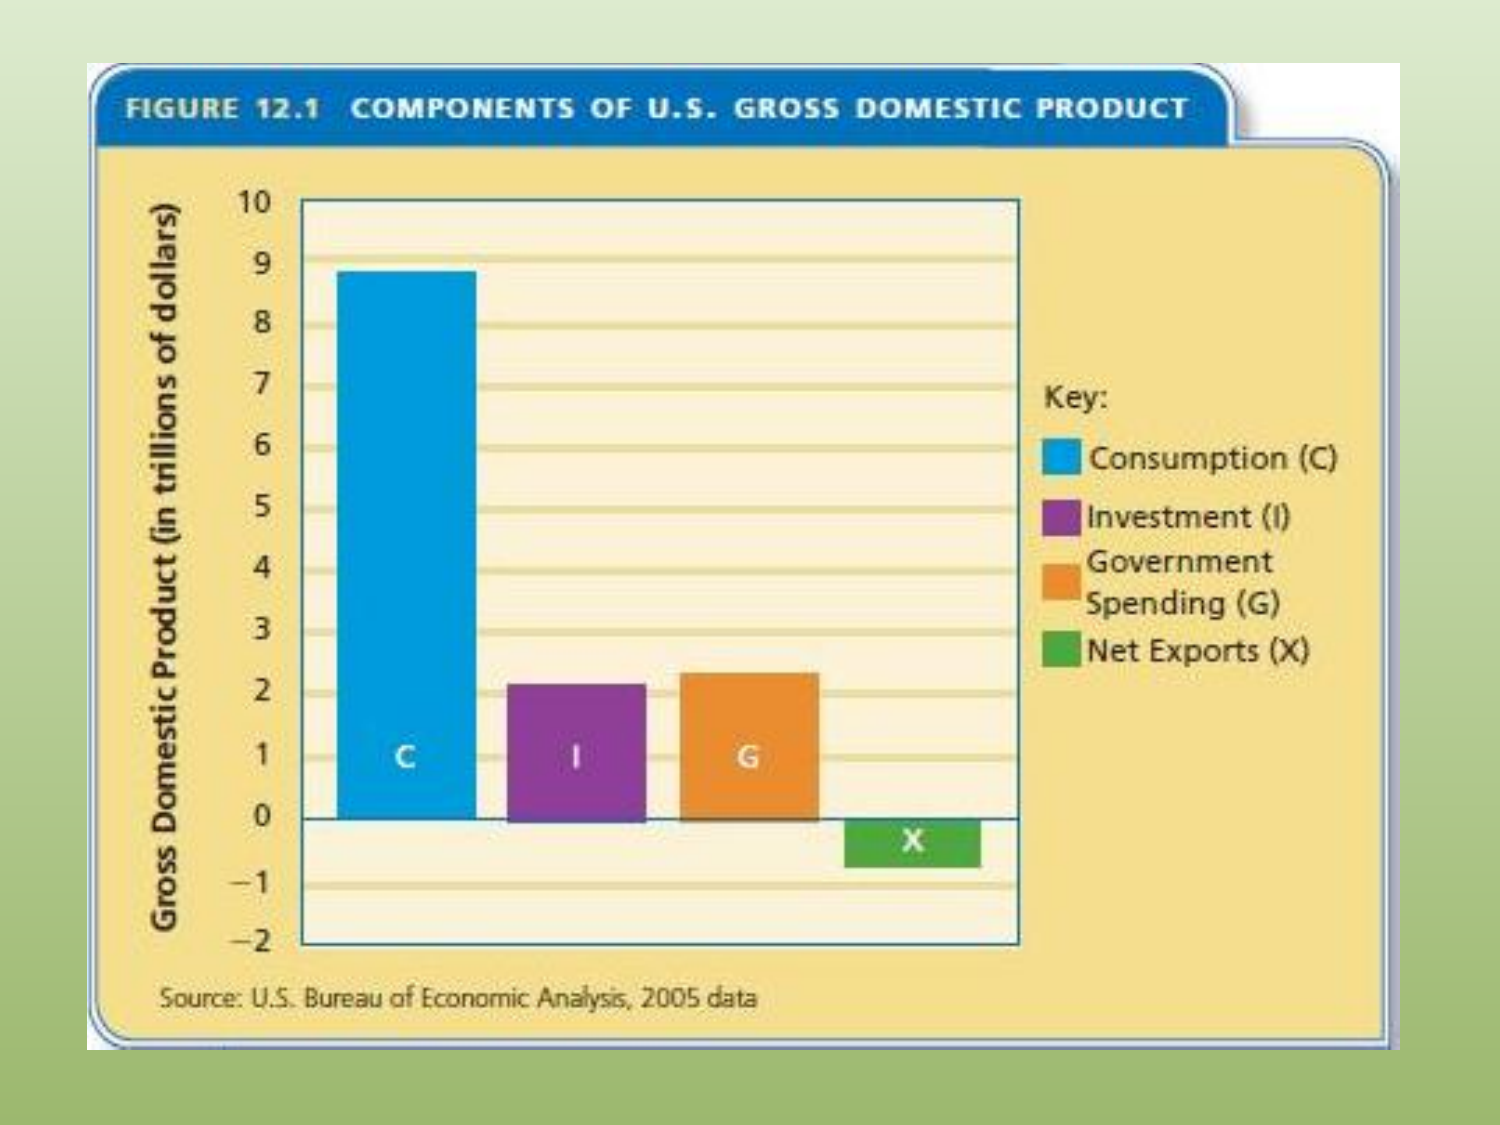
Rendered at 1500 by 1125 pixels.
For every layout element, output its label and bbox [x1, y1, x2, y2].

picture [87, 63, 1400, 1051]
